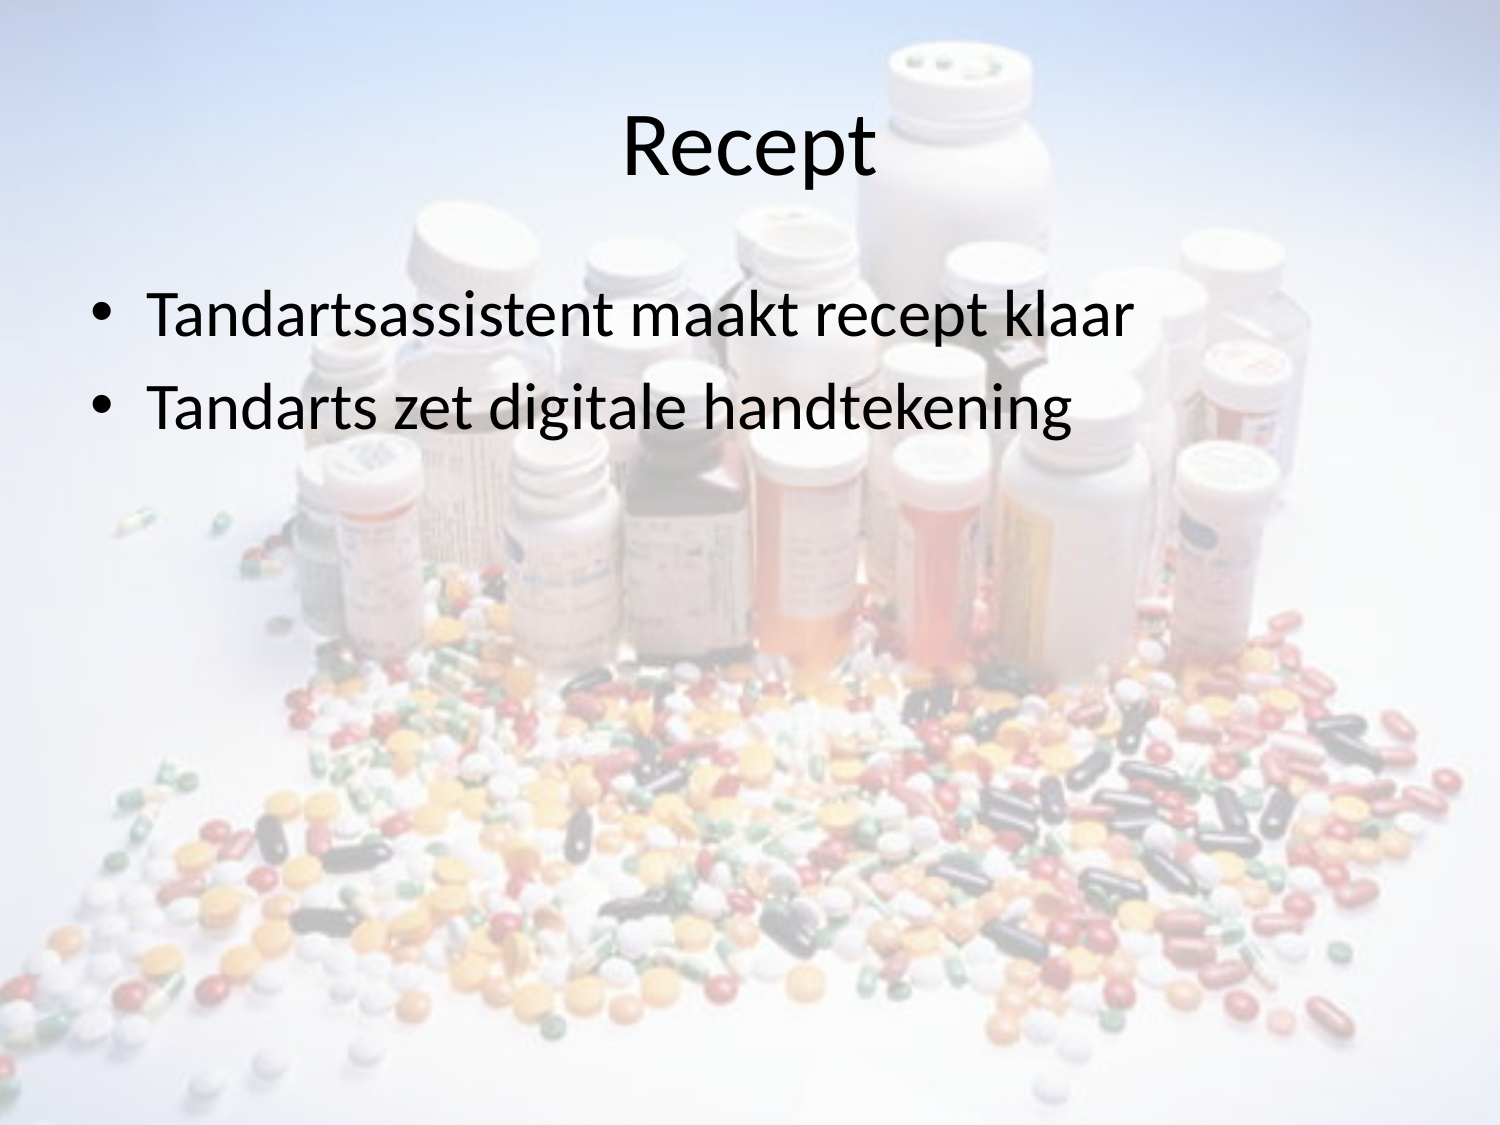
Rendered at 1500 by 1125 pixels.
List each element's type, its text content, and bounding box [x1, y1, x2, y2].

list Tandartsassistent maakt recept klaar Tandarts zet digitale handtekening [75, 262, 1425, 1005]
title Recept [75, 45, 1425, 233]
